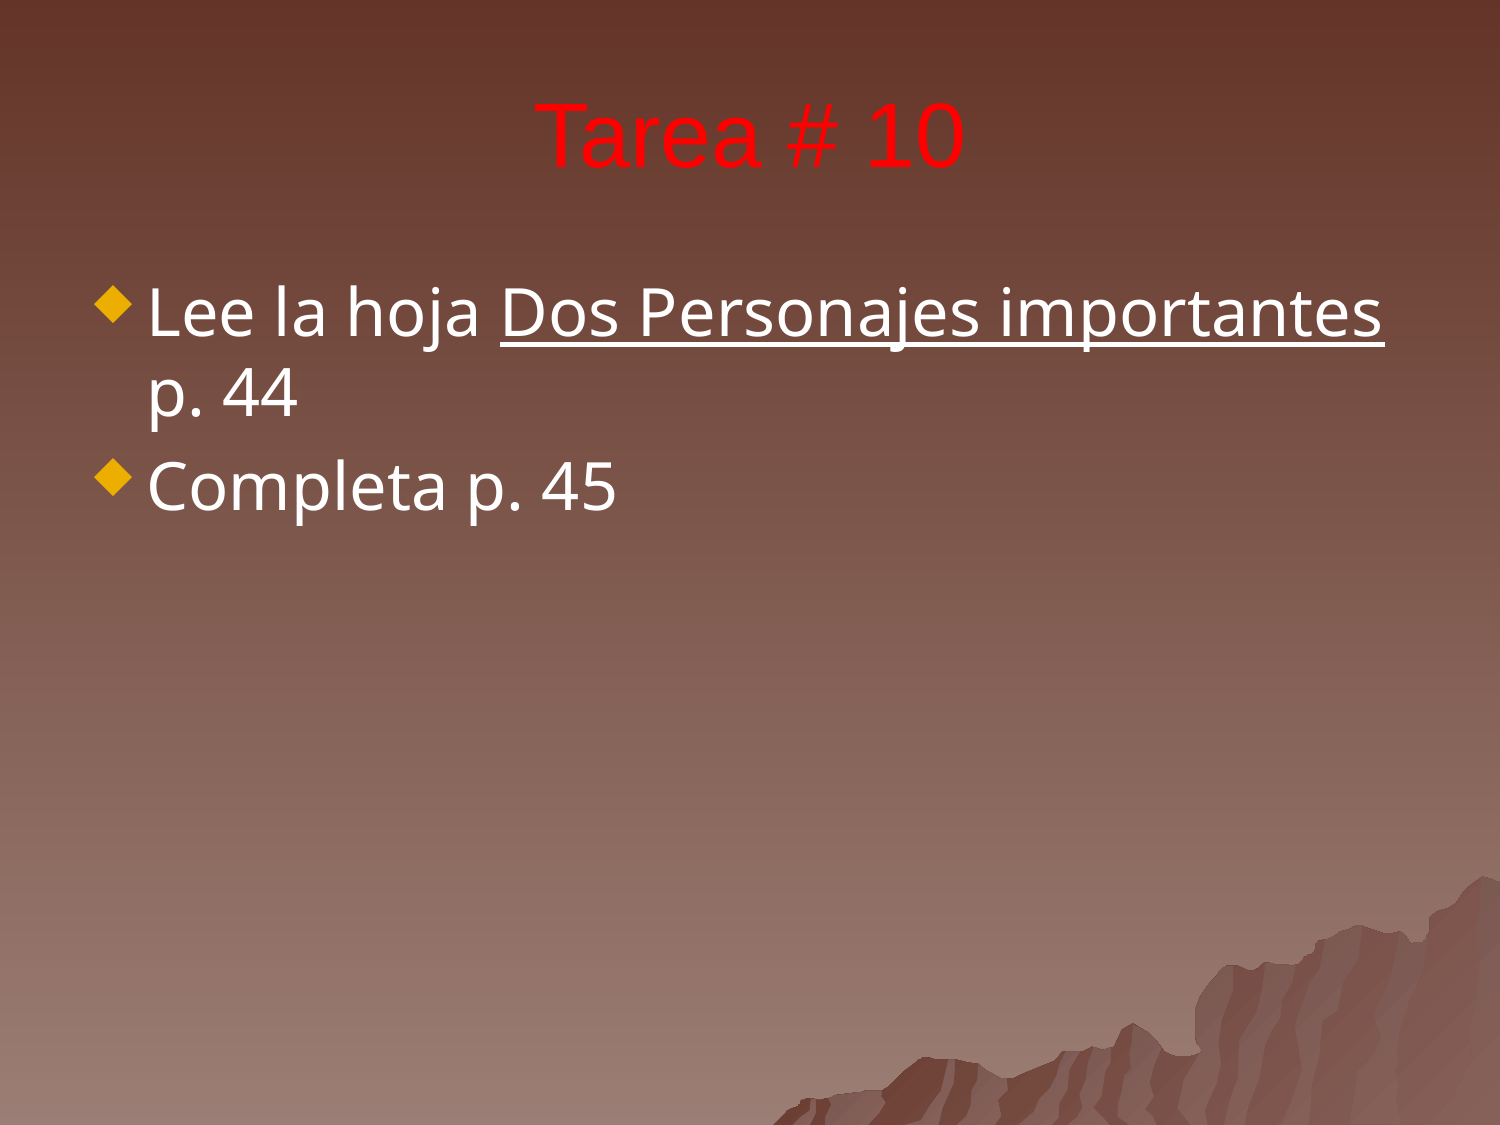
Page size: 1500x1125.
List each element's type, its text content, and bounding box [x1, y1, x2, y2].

list Lee la hoja Dos Personajes importantes p. 44 Completa p. 45 [75, 262, 1425, 1006]
text_box Tarea # 10 [74, 37, 1425, 225]
